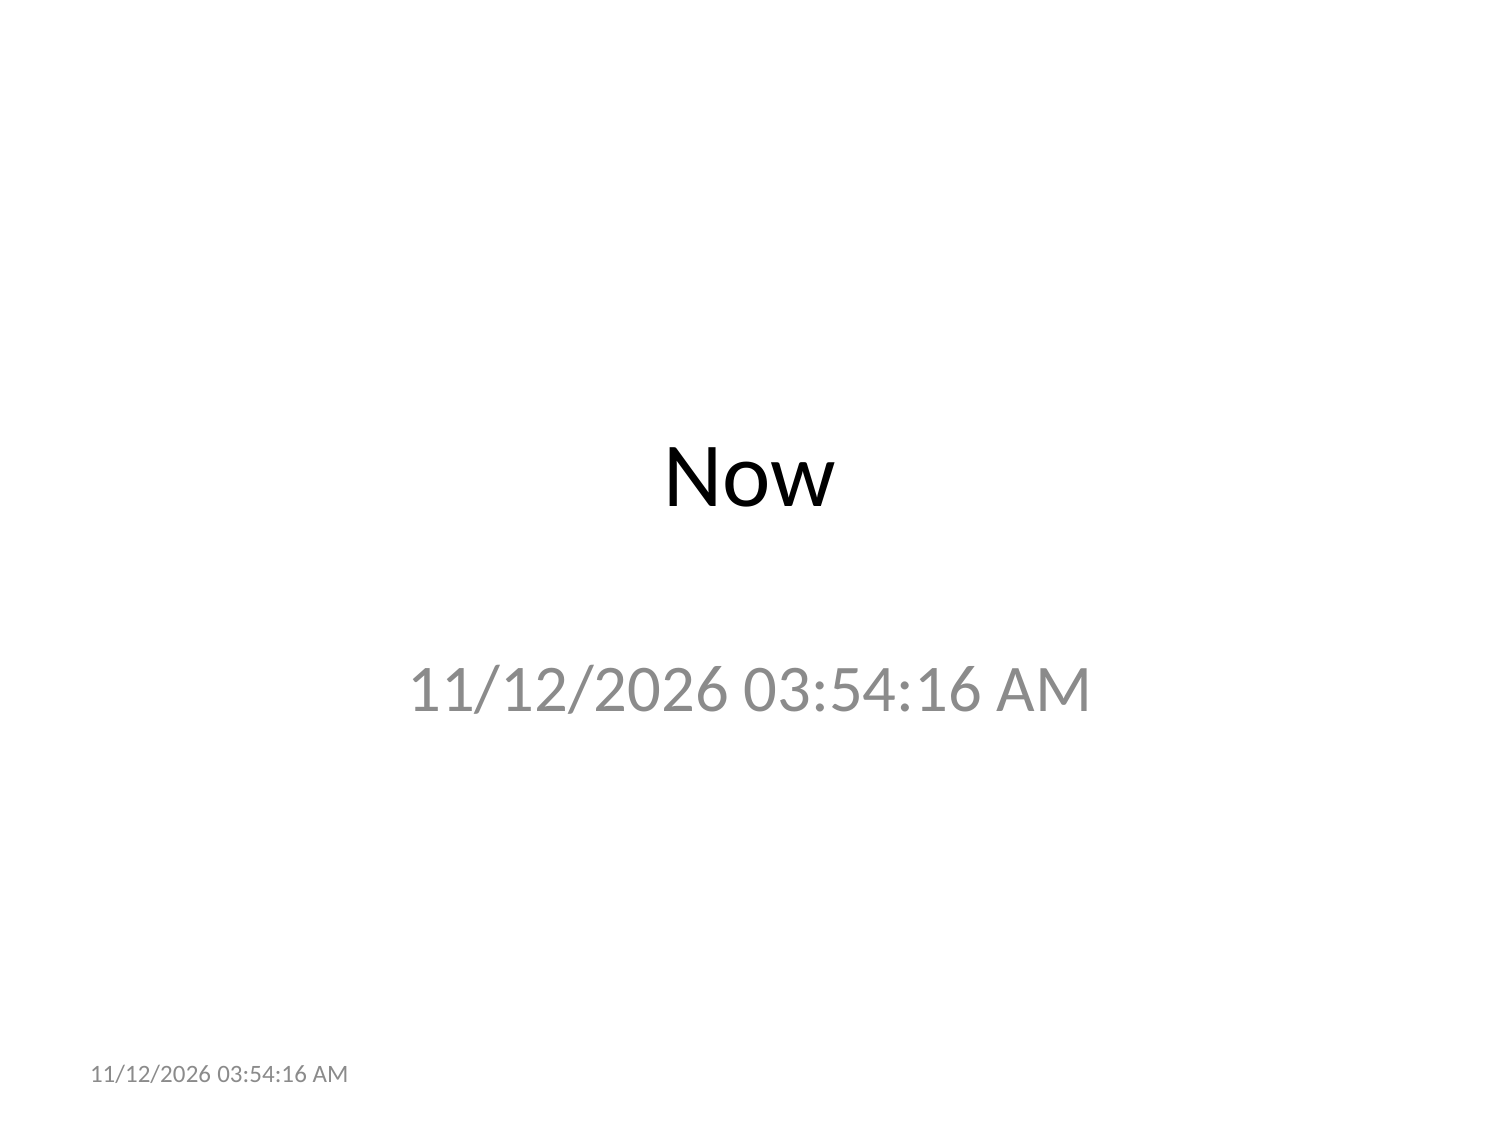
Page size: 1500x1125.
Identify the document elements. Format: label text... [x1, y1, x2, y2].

subtitle 2011-12-19 10:20:04 AM [225, 637, 1275, 925]
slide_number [75, 1042, 425, 1103]
title Now [112, 349, 1388, 591]
